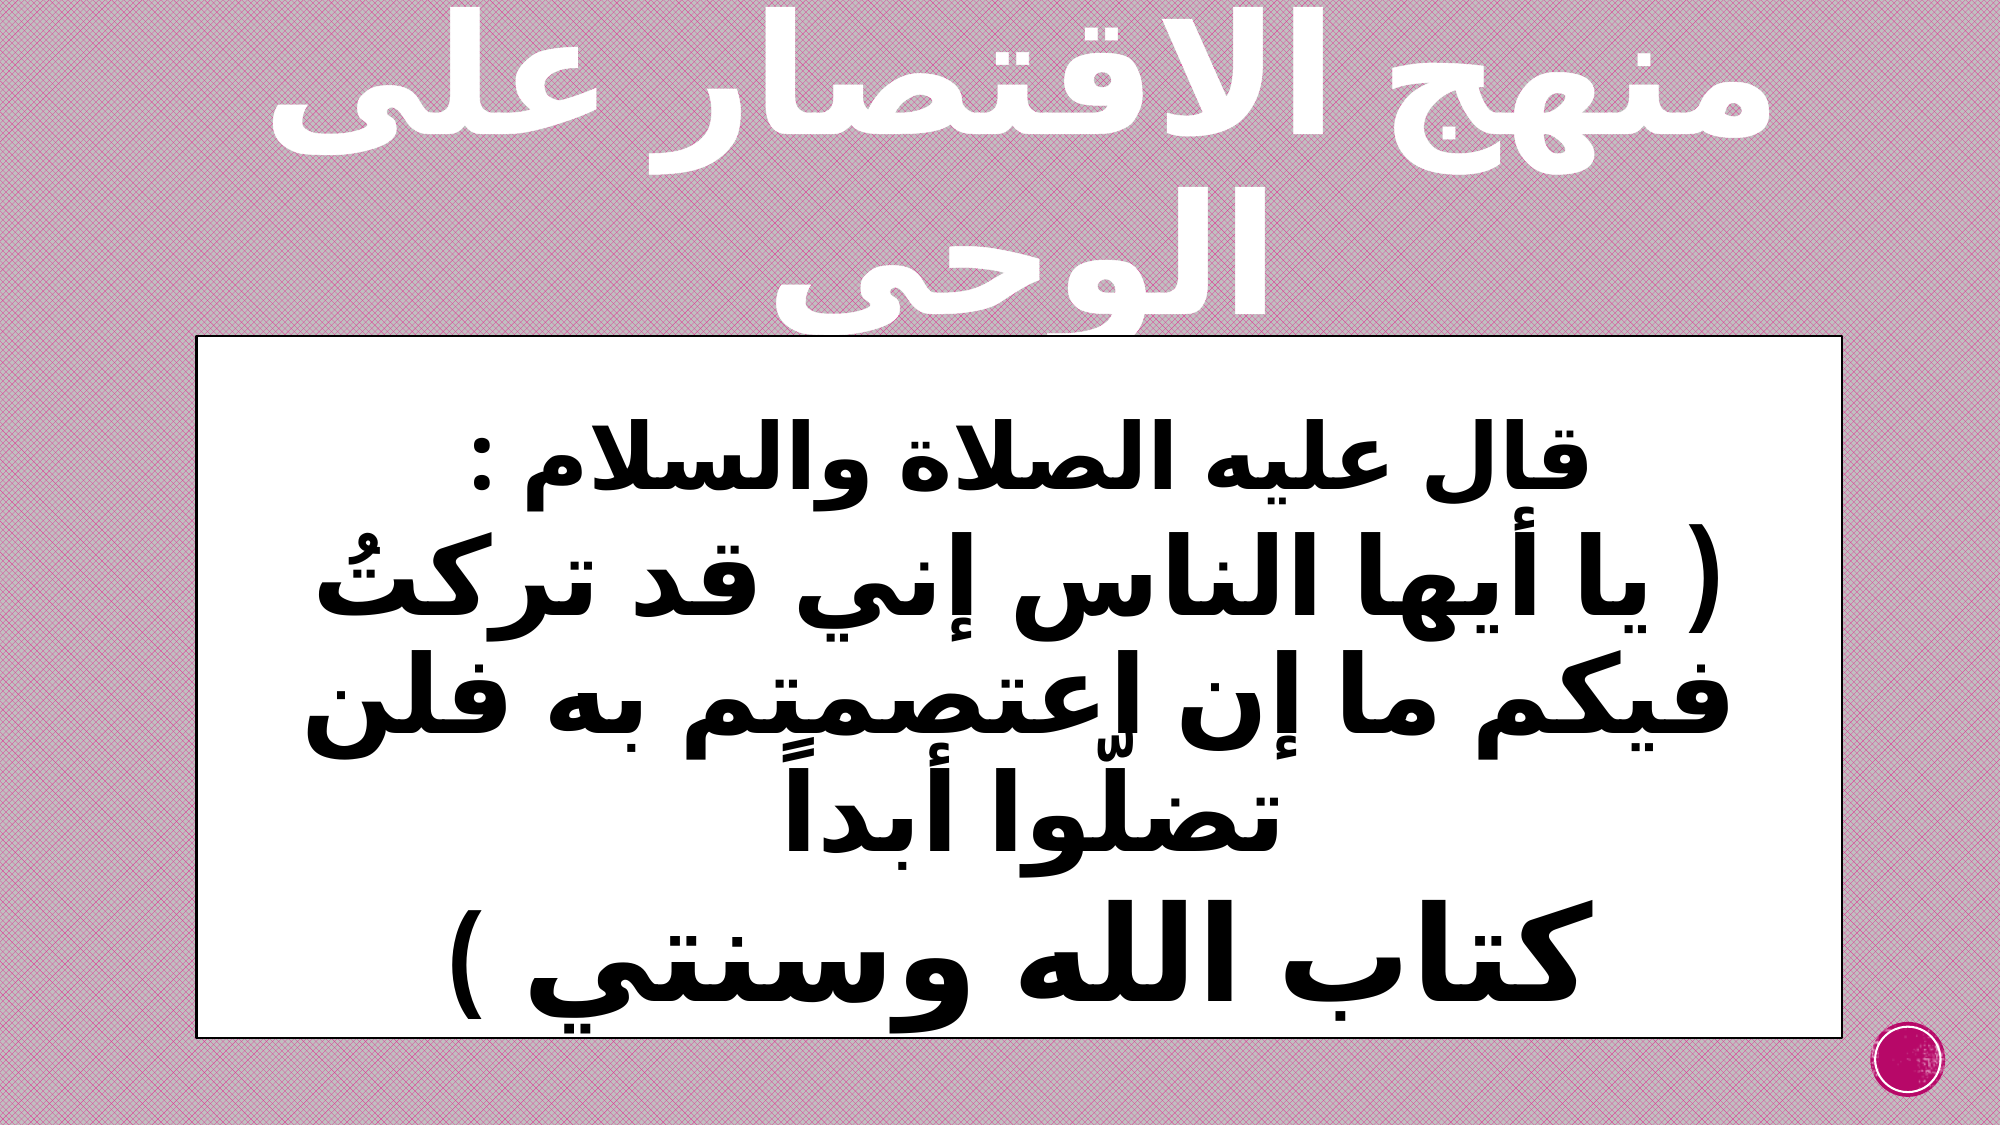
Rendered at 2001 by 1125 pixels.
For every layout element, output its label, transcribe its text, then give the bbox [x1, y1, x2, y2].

list قال عليه الصلاة والسلام : ( يا أيها الناس إني قد تركتُ فيكم ما إن اعتصمتم به فلن تضلّوا أبداً كتاب الله وسنتي ) [195, 335, 1843, 1039]
title منهج الاقتصار على الوحي [232, 44, 1813, 296]
